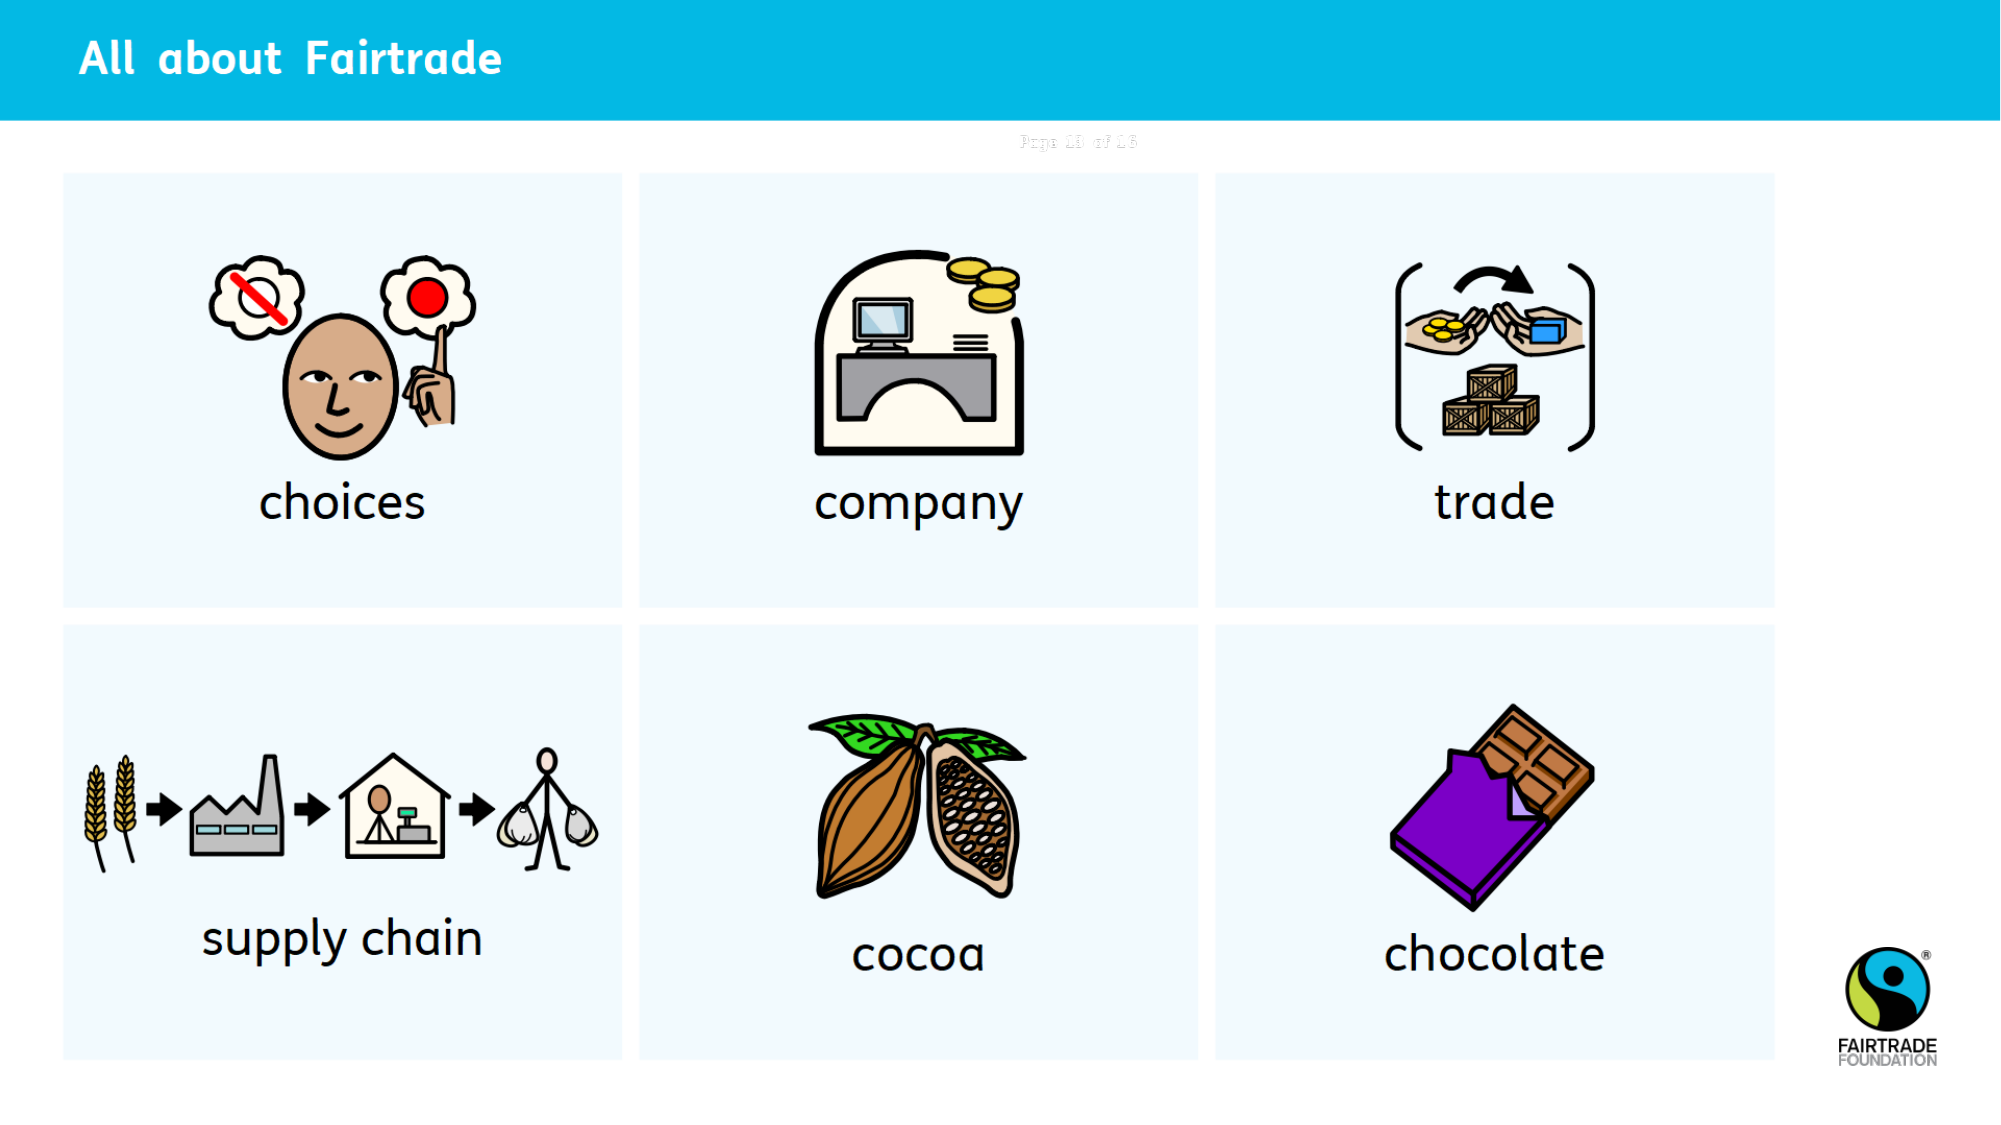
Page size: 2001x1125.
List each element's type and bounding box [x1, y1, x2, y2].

picture [188, 40, 235, 74]
picture [452, 40, 475, 74]
picture [371, 43, 404, 74]
picture [264, 43, 281, 74]
picture [80, 41, 108, 74]
picture [159, 51, 181, 74]
picture [331, 51, 353, 74]
picture [360, 39, 367, 45]
picture [45, 121, 1792, 1078]
picture [425, 51, 446, 74]
picture [408, 51, 422, 74]
picture [125, 40, 134, 74]
picture [360, 51, 366, 74]
picture [239, 51, 261, 74]
picture [111, 40, 120, 74]
picture [479, 51, 501, 74]
picture [1839, 947, 1938, 1066]
picture [308, 41, 328, 74]
